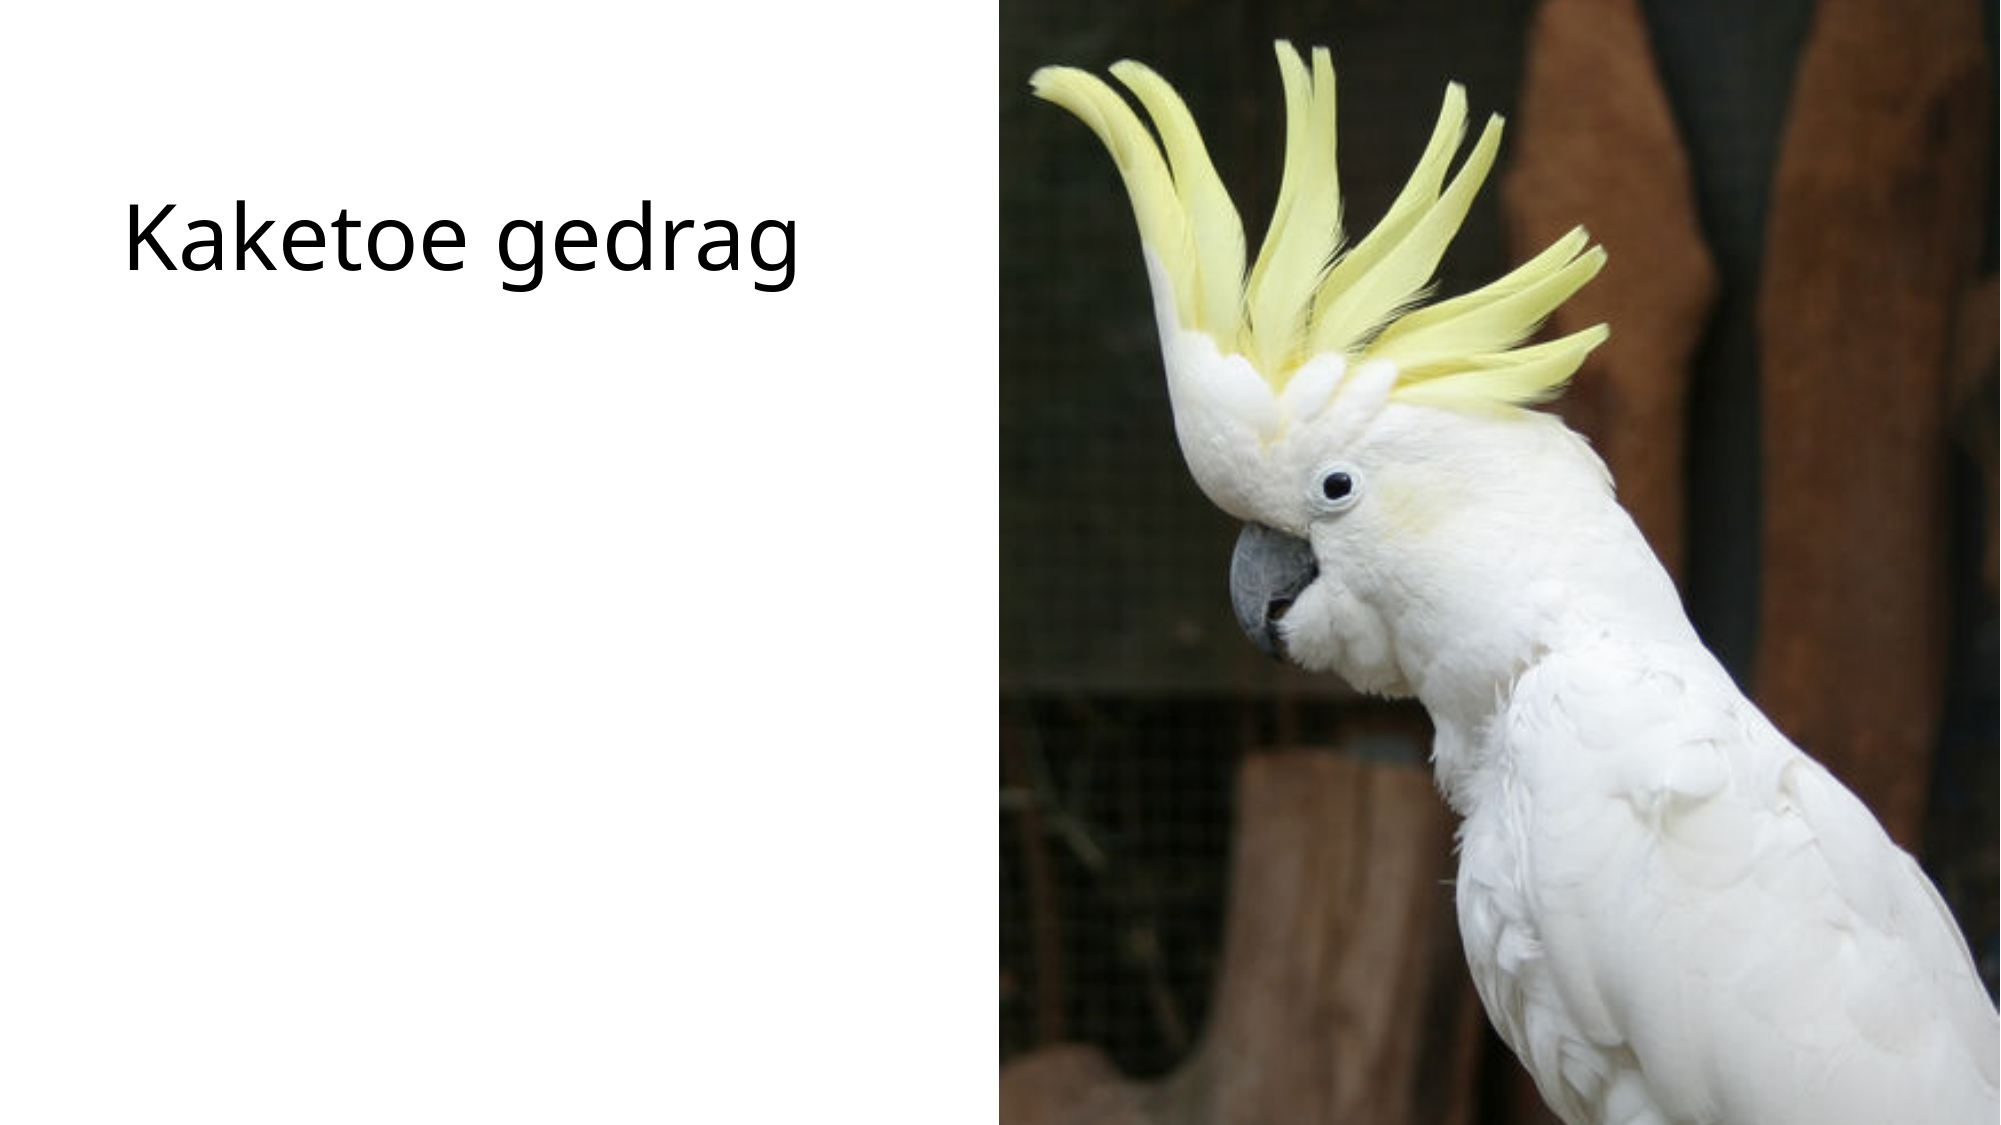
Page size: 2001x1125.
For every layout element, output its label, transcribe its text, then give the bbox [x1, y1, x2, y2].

picture [999, 0, 2000, 1125]
title Kaketoe gedrag [106, 103, 948, 379]
